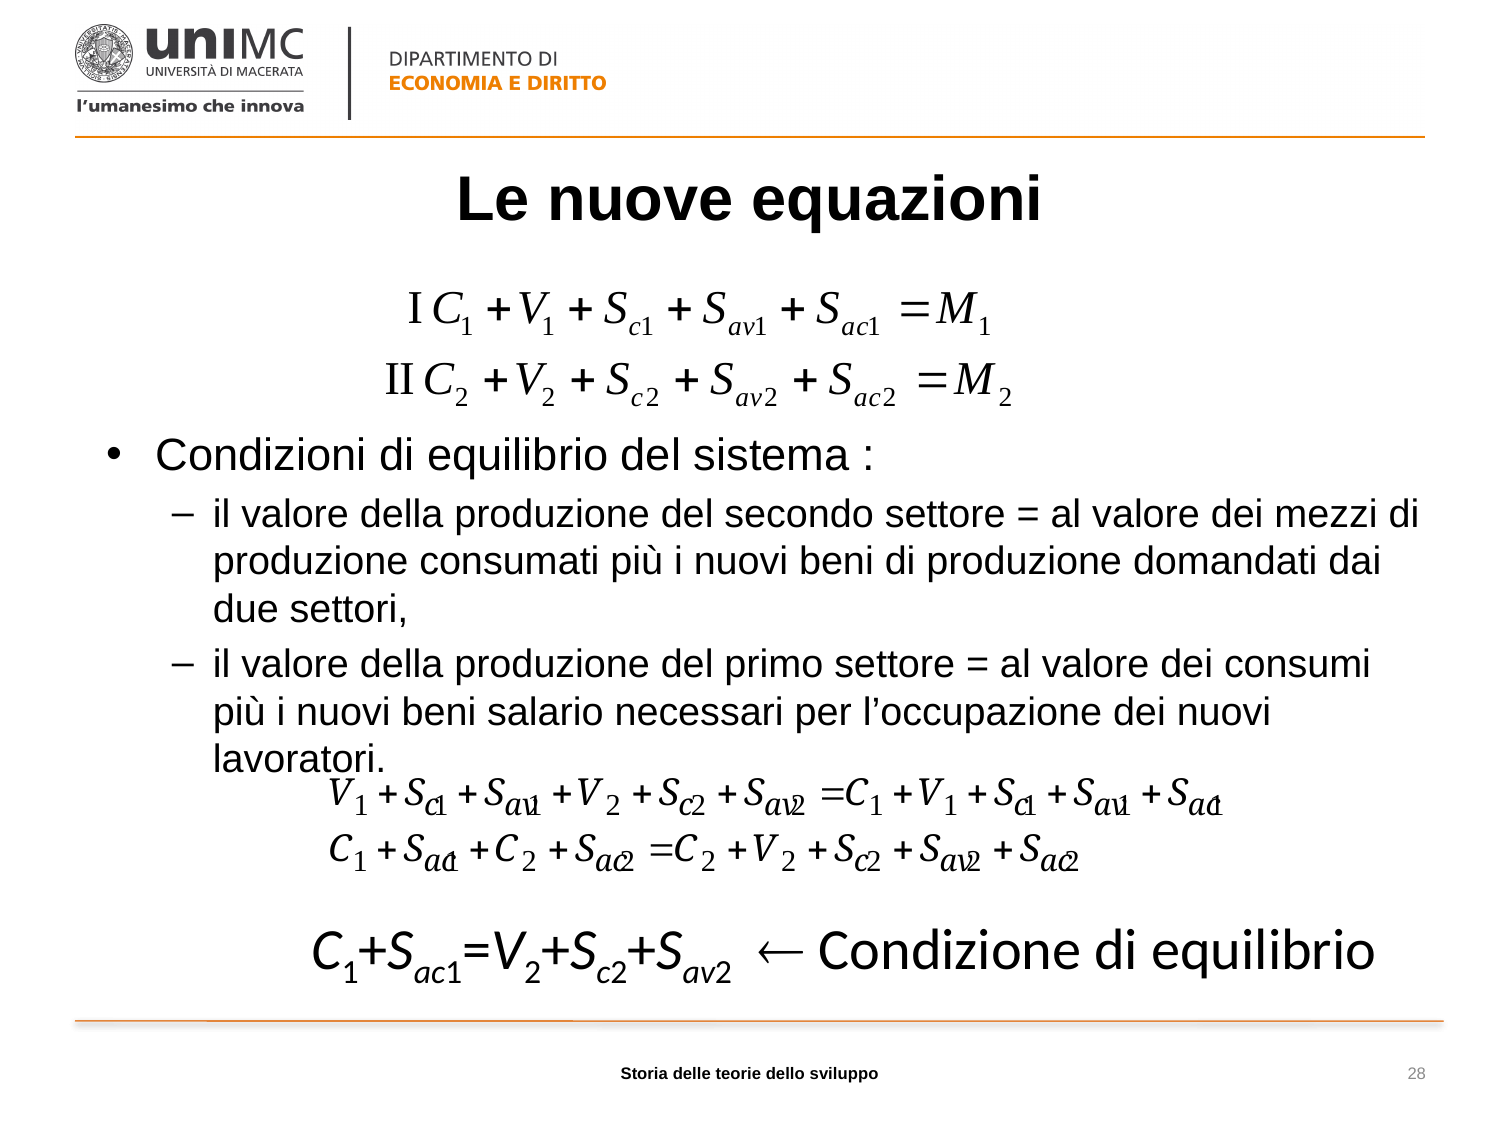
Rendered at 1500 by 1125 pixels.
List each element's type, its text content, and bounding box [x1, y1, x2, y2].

slide_number 28 [1091, 1042, 1442, 1103]
list Condizioni di equilibrio del sistema : il valore della produzione del secondo settore = al valore dei mezzi di produzione consumati più i nuovi beni di produzione domandati dai due settori, il valore della produzione del primo settore = al valore dei consumi più i nuovi beni salario necessari per l’occupazione dei nuovi lavoratori. [91, 417, 1441, 791]
title Le nuove equazioni [75, 149, 1425, 241]
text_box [324, 769, 1231, 879]
footer Storia delle teorie dello sviluppo [512, 1042, 988, 1103]
picture [75, 24, 1425, 138]
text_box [376, 275, 1024, 419]
text_box C1+Sac1=V2+Sc2+Sav2  Condizione di equilibrio [296, 903, 1392, 998]
